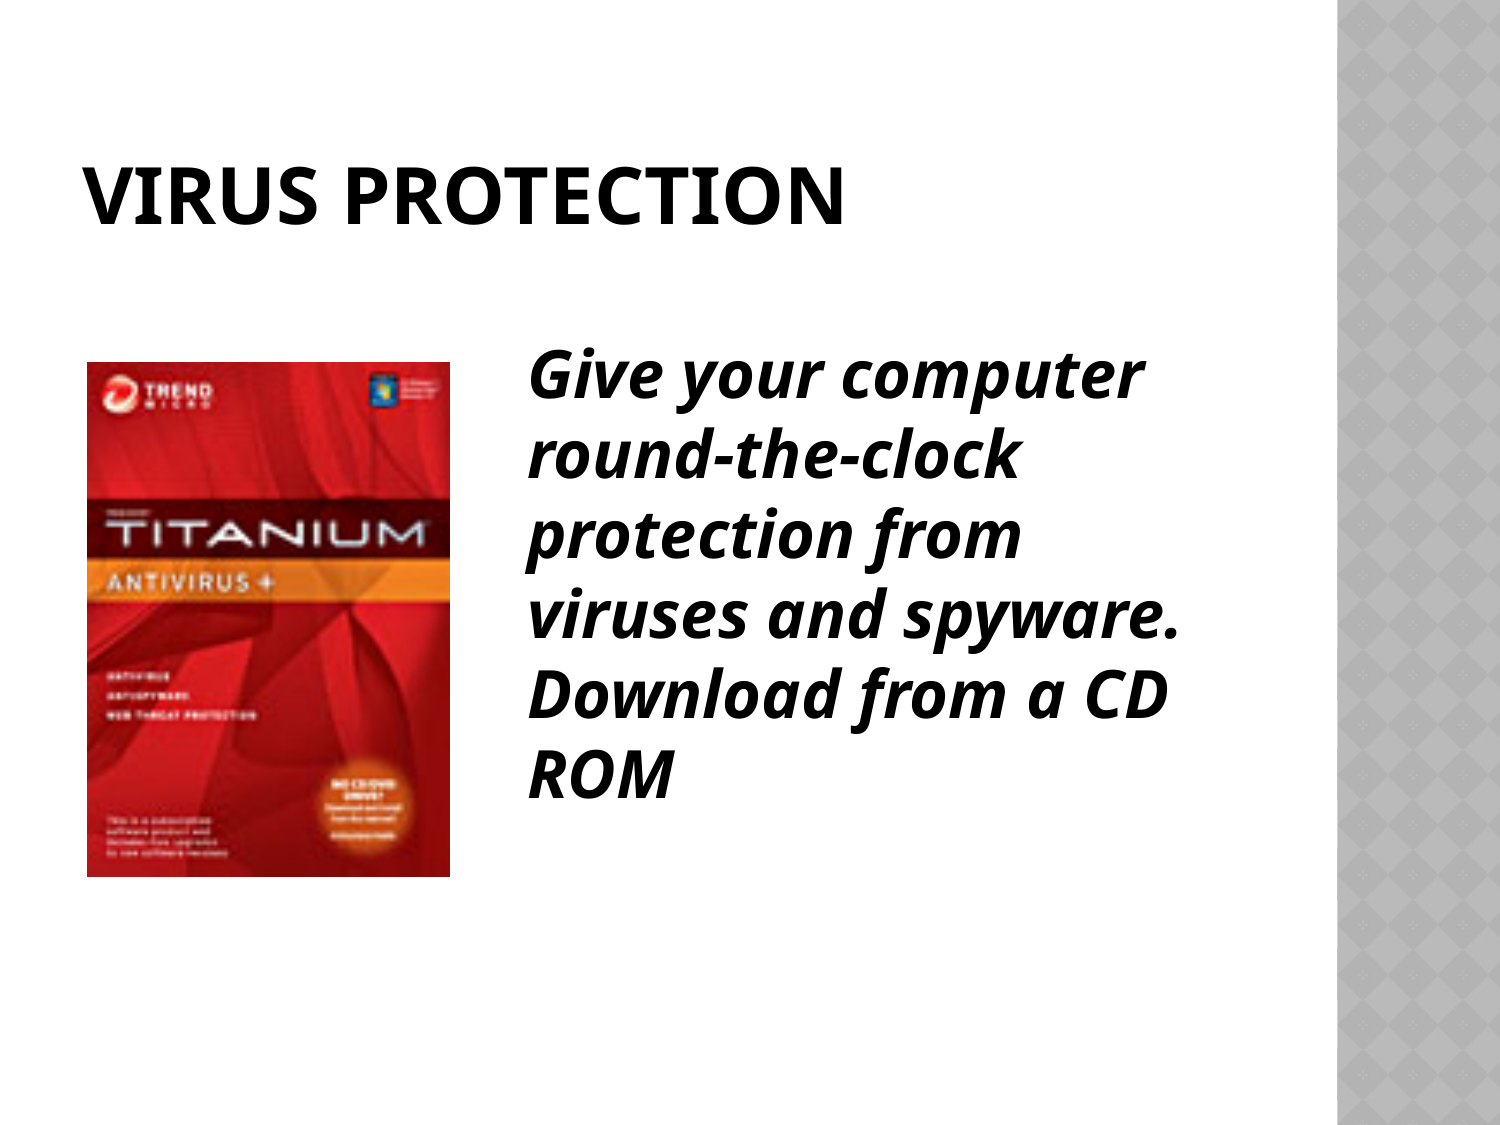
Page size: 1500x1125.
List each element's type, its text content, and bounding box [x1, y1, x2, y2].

title Virus Protection [75, 52, 1263, 240]
text_box Give your computer round-the-clock protection from viruses and spyware. Download from a CD ROM [512, 324, 1238, 820]
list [87, 362, 451, 878]
